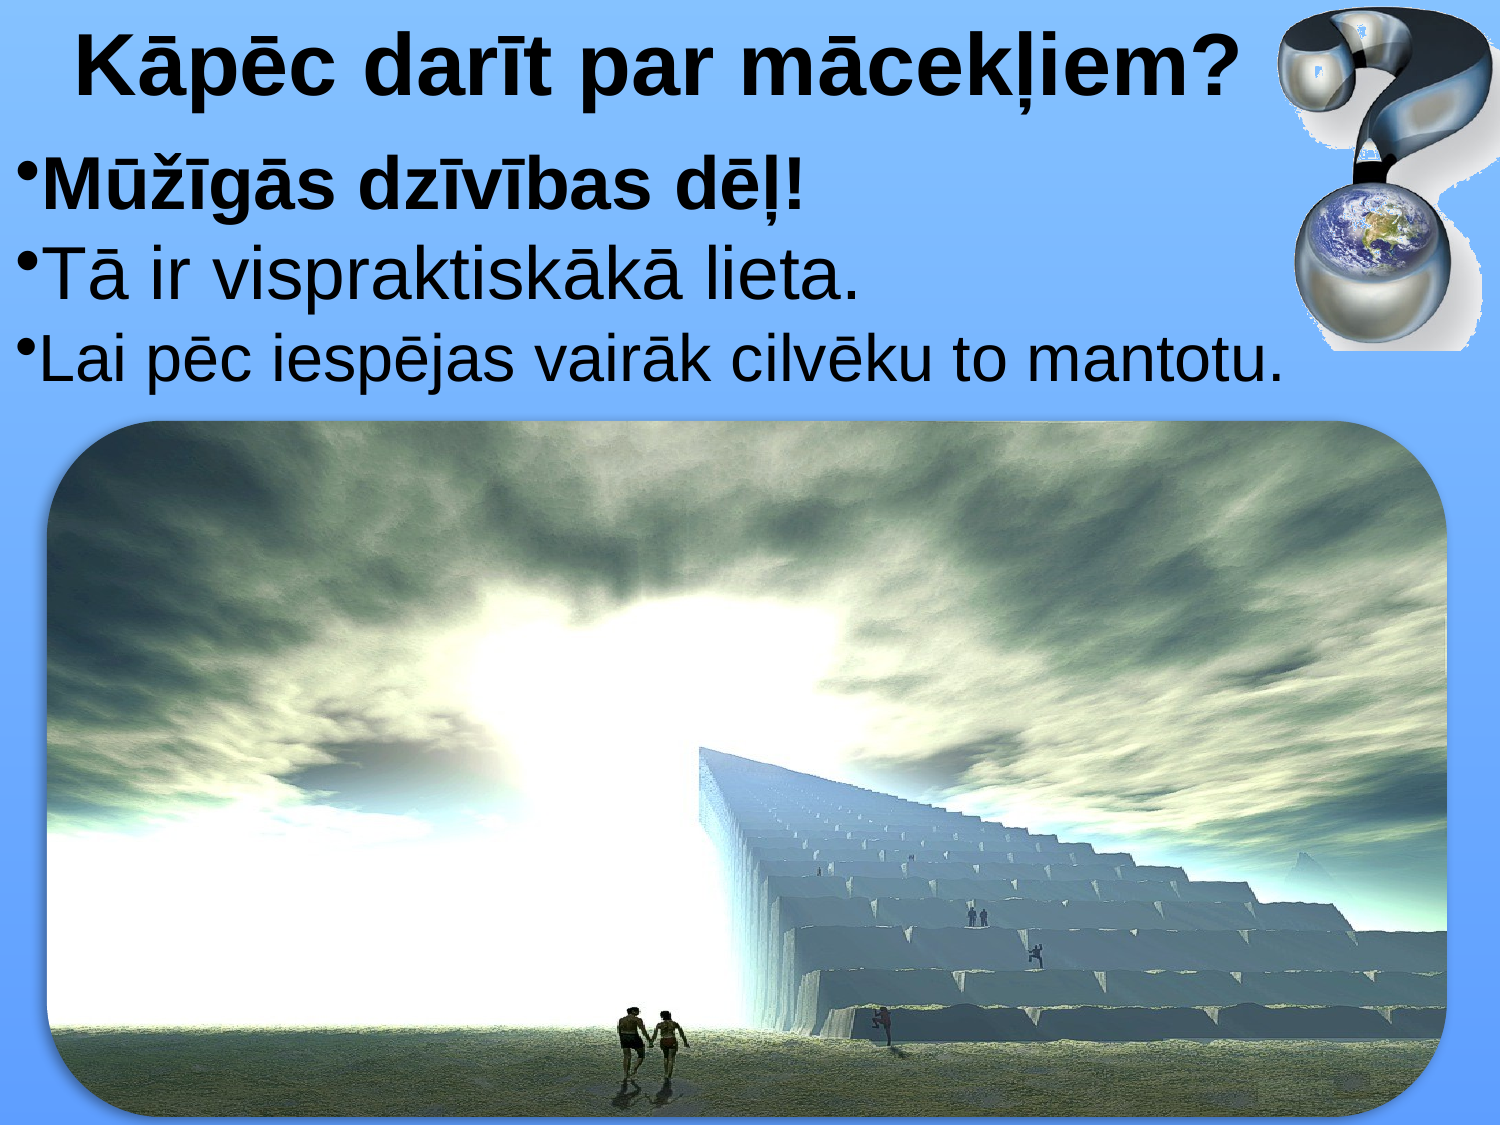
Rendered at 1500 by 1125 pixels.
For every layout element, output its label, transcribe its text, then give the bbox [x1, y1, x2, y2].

picture [46, 420, 1448, 1118]
title Kāpēc darīt par mācekļiem? [0, 0, 1267, 122]
picture [1269, 0, 1500, 351]
list Mūžīgās dzīvības dēļ! Tā ir vispraktiskākā lieta. Lai pēc iespējas vairāk cilvēku to mantotu. [0, 126, 1460, 870]
